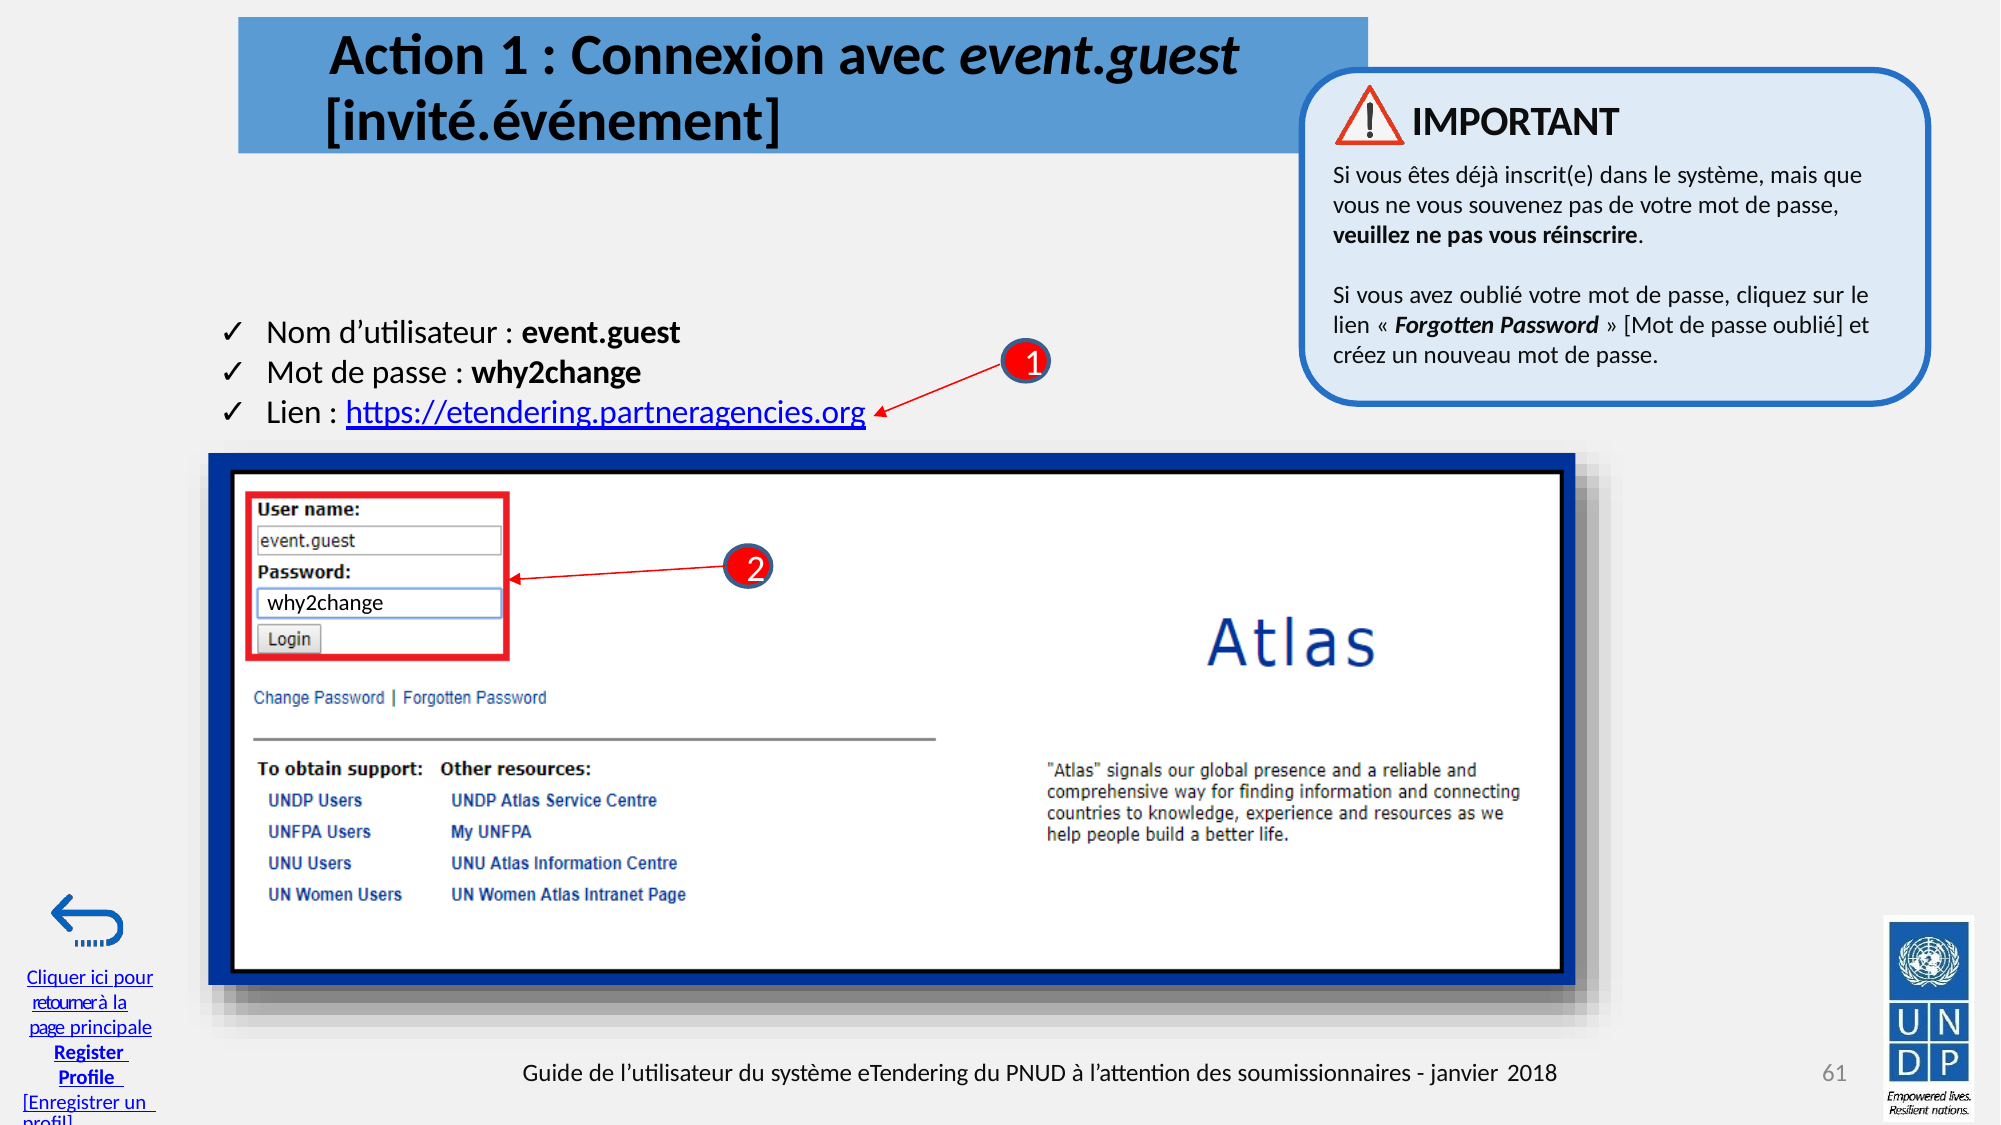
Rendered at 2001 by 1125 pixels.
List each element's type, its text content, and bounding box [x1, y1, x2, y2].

text_box Si vous avez oublié votre mot de passe, cliquez sur le lien « Forgotten Password » [Mot de passe oublié] et créez un nouveau mot de passe. [1331, 278, 1877, 369]
footer Guide de l’utilisateur du système eTendering du PNUD à l’attention des soumissionnaires - janvier 2018 [520, 1060, 1566, 1125]
text_box 2 [722, 543, 774, 589]
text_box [507, 565, 726, 580]
text_box 1 [1000, 338, 1052, 384]
text_box page principale Register Profile [Enregistrer un profil] [22, 1017, 159, 1114]
text_box why2change [265, 587, 387, 616]
text_box [50, 893, 124, 947]
text_box 61 [1820, 1060, 1850, 1087]
text_box [1883, 915, 1975, 1122]
text_box Nom d’utilisateur : event.guest Mot de passe : why2change Lien : https://etendering.partneragencies.org [217, 310, 879, 429]
text_box IMPORTANT [1415, 93, 1626, 144]
text_box [208, 453, 1576, 985]
text_box [177, 429, 1635, 1051]
text_box Cliquer ici pour retourner à la [24, 963, 157, 1014]
text_box [1324, 69, 1415, 160]
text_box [873, 364, 1001, 417]
title Action 1 : Connexion avec event.guest [invité.événement] [322, 19, 1245, 208]
text_box [238, 17, 1369, 154]
text_box [1415, 88, 1696, 155]
text_box [1301, 69, 1929, 404]
text_box Si vous êtes déjà inscrit(e) dans le système, mais que vous ne vous souvenez pas de votre mot de passe, veuillez ne pas vous réinscrire. [1331, 158, 1869, 249]
